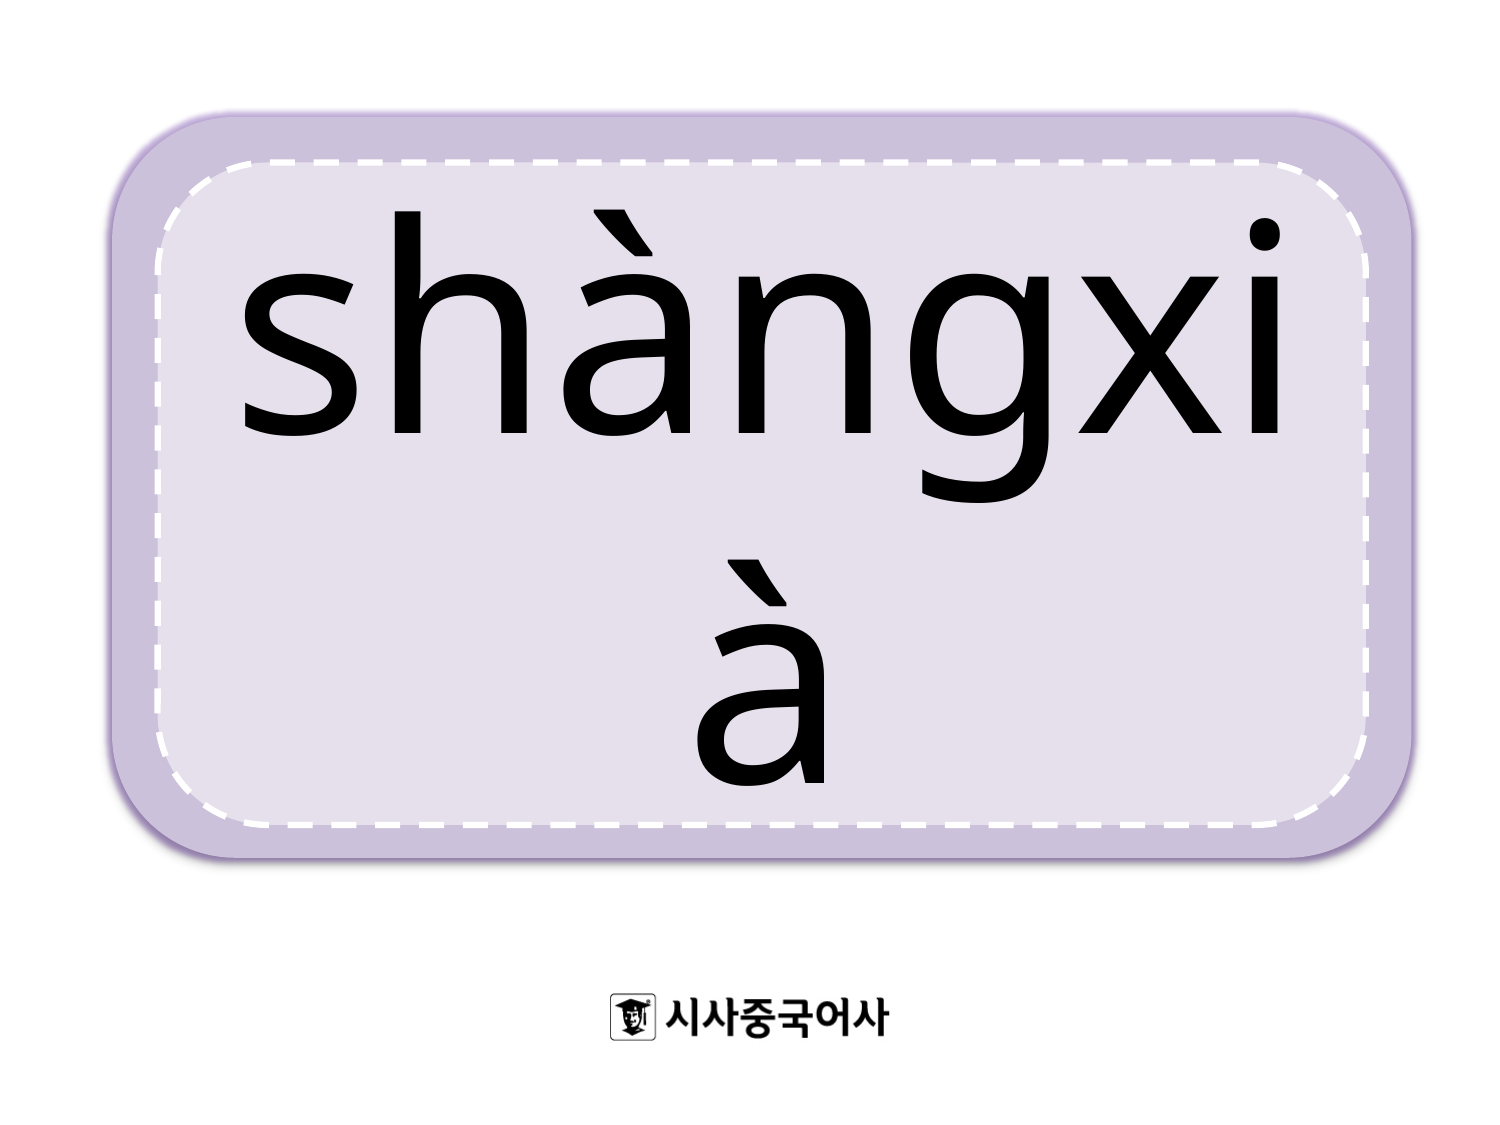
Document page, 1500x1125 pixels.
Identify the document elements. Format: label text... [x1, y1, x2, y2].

picture [602, 987, 898, 1047]
text_box shàngxià [162, 160, 1371, 824]
